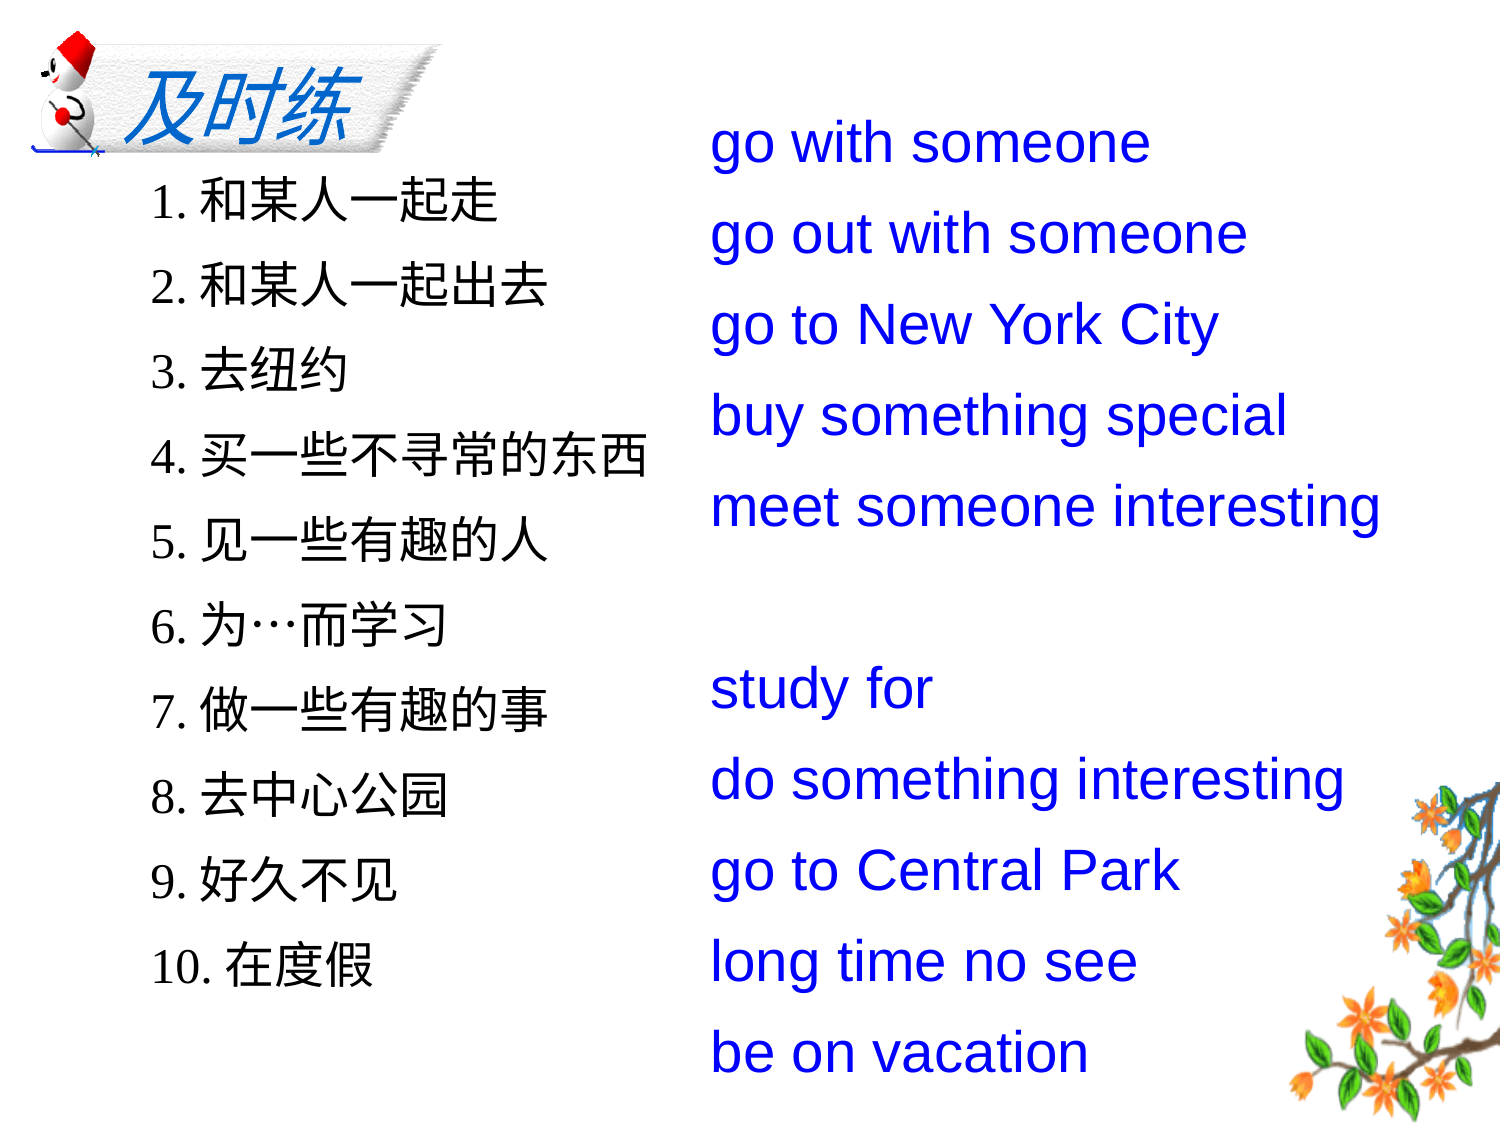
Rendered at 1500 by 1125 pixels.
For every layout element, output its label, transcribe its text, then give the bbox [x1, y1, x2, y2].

text_box go with someone go out with someone go to New York City buy something special meet someone interesting study for do something interesting go to Central Park long time no see be on vacation [661, 121, 1445, 1046]
picture [29, 30, 444, 157]
text_box 1.和某人一起走 2.和某人一起出去 3.去纽约 4.买一些不寻常的东西 5.见一些有趣的人 6.为…而学习 7.做一些有趣的事 8.去中心公园 9.好久不见 10.在度假 [135, 160, 703, 1001]
picture [1286, 782, 1500, 1125]
